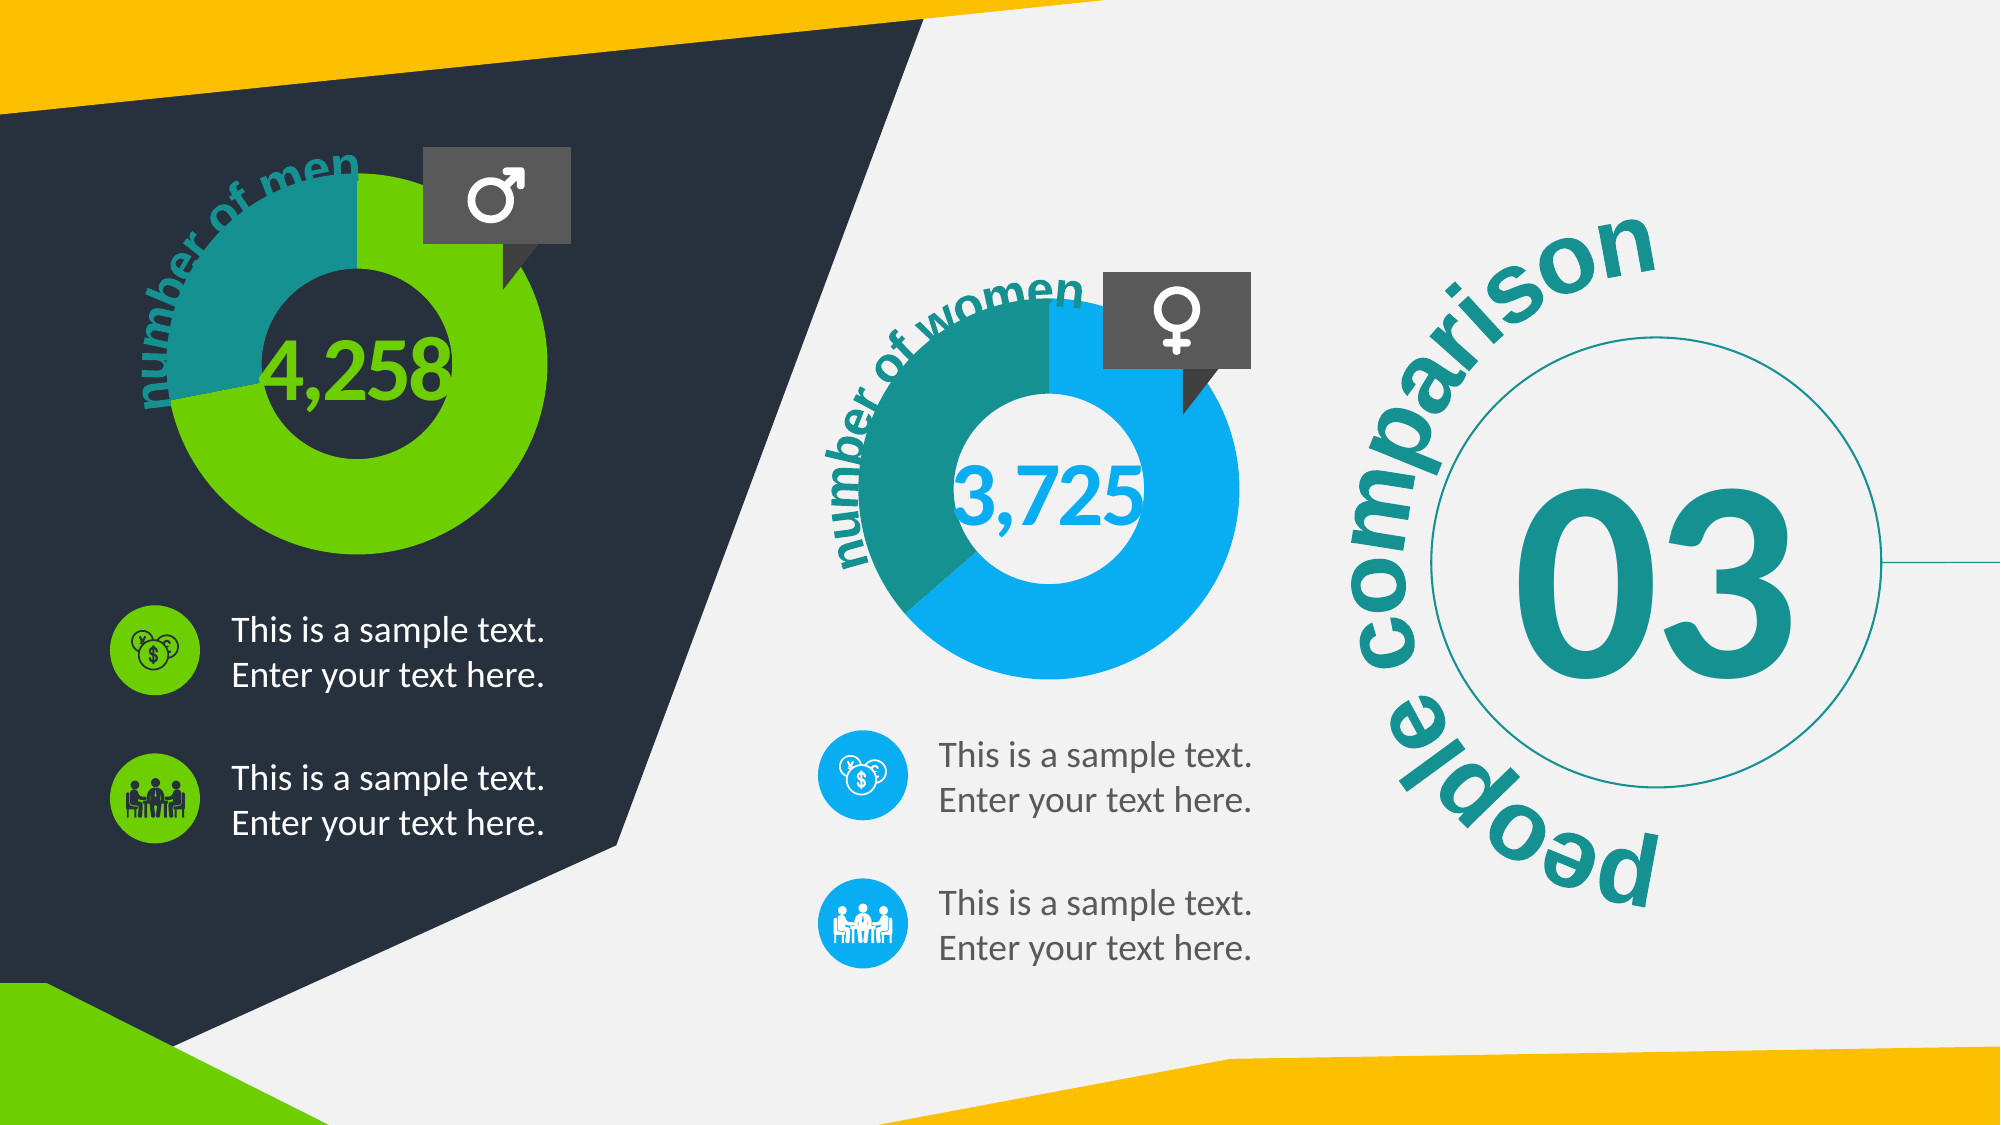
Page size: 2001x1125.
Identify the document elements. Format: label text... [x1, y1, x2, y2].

text_box [1520, 336, 1793, 382]
text_box [0, 982, 332, 1125]
text_box [0, 0, 1107, 116]
text_box [1838, 428, 1883, 697]
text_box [145, 147, 598, 598]
text_box [1430, 428, 1474, 697]
text_box [1520, 743, 1793, 789]
text_box [871, 1045, 2000, 1125]
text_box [835, 272, 1287, 722]
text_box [817, 870, 1293, 977]
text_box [109, 597, 586, 704]
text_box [817, 722, 1293, 829]
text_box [109, 745, 586, 852]
text_box 03 [1474, 382, 1838, 743]
text_box [0, 20, 925, 1046]
